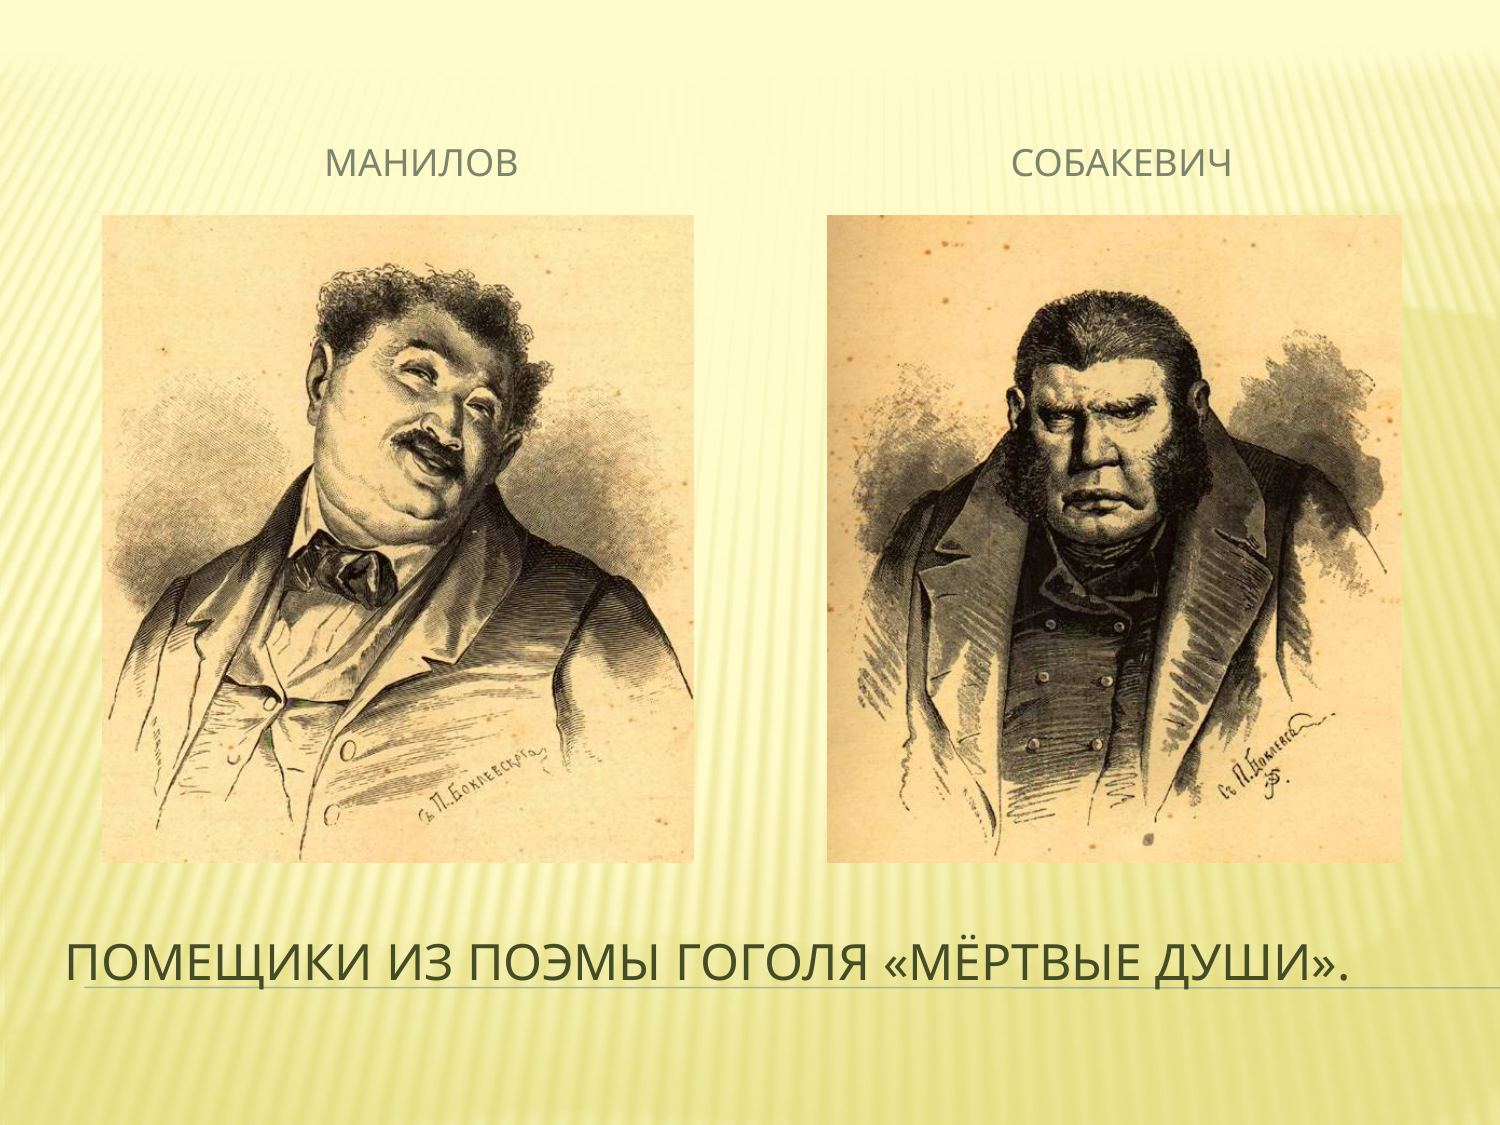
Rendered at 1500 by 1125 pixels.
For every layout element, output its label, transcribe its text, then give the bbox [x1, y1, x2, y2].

list Собакевич [761, 109, 1467, 215]
title Помещики из поэмы Гоголя «Мёртвые души». [50, 887, 1463, 1033]
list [826, 215, 1402, 863]
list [101, 215, 695, 863]
list Манилов [46, 109, 750, 215]
